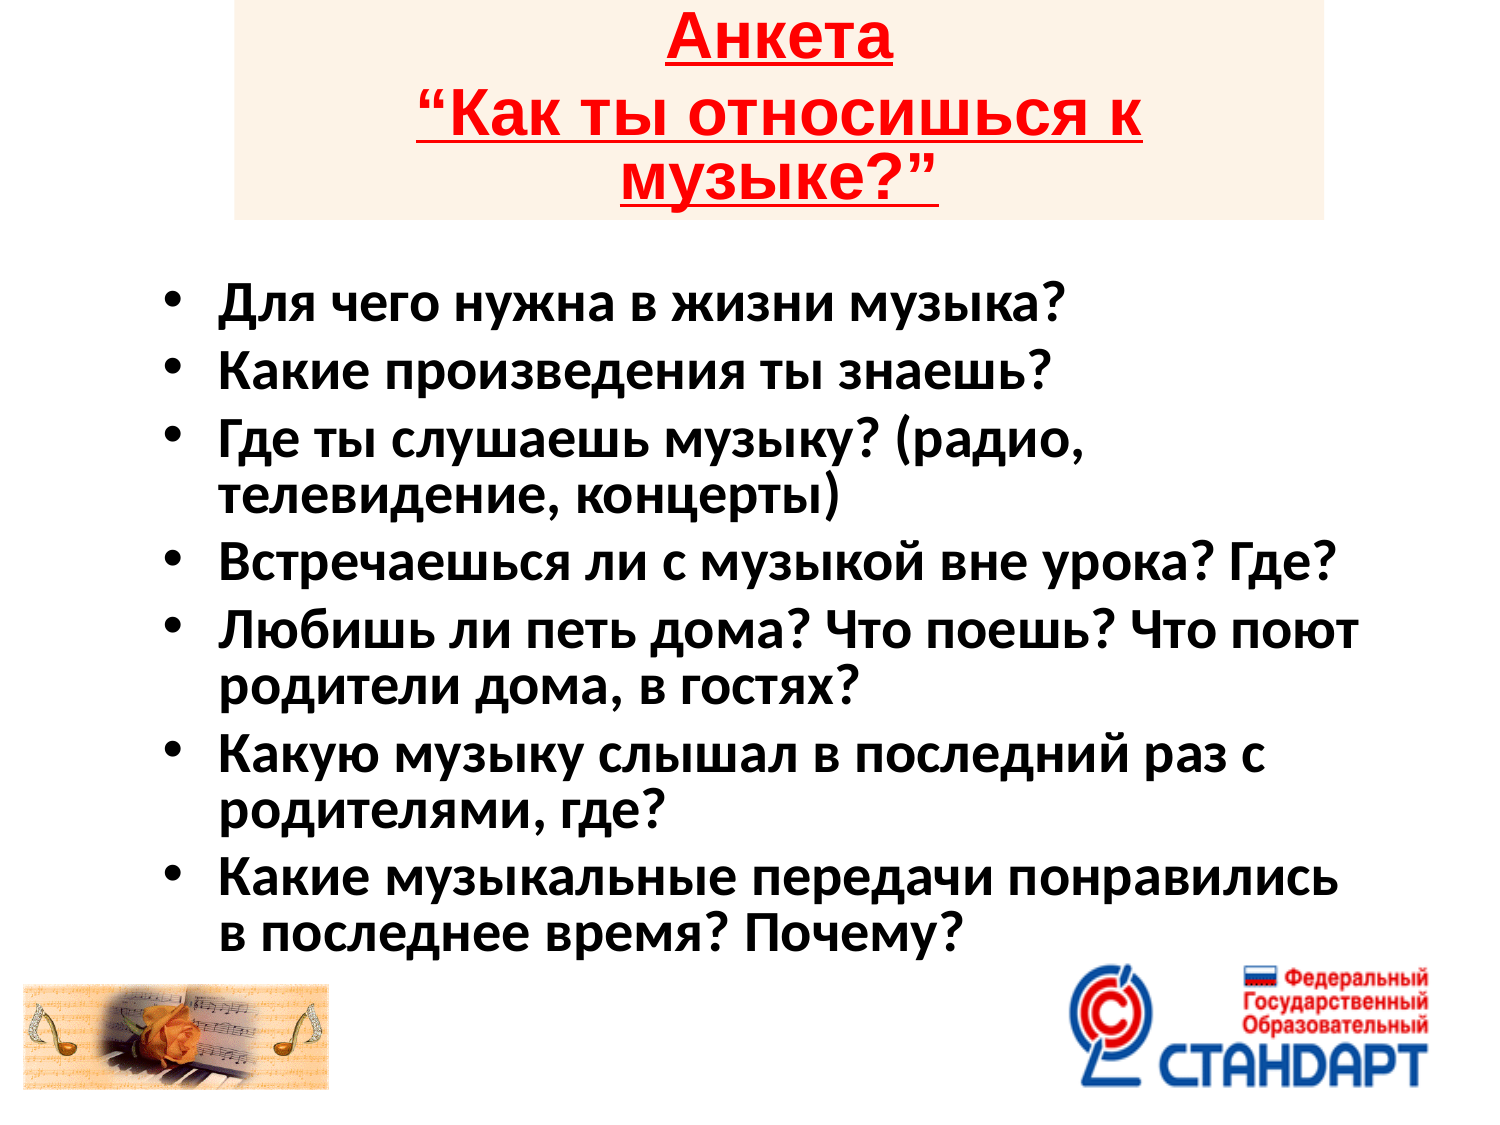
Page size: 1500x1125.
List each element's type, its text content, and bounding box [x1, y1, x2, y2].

list Для чего нужна в жизни музыка? Какие произведения ты знаешь? Где ты слушаешь музыку? (радио, телевидение, концерты) Встречаешься ли с музыкой вне урока? Где? Любишь ли петь дома? Что поешь? Что поют родители дома, в гостях? Какую музыку слышал в последний раз с родителями, где? Какие музыкальные передачи понравились в последнее время? Почему? [147, 269, 1388, 879]
picture [1066, 960, 1477, 1091]
text_box Анкета “Как ты относишься к музыке?” [234, 0, 1325, 220]
picture [23, 984, 329, 1091]
